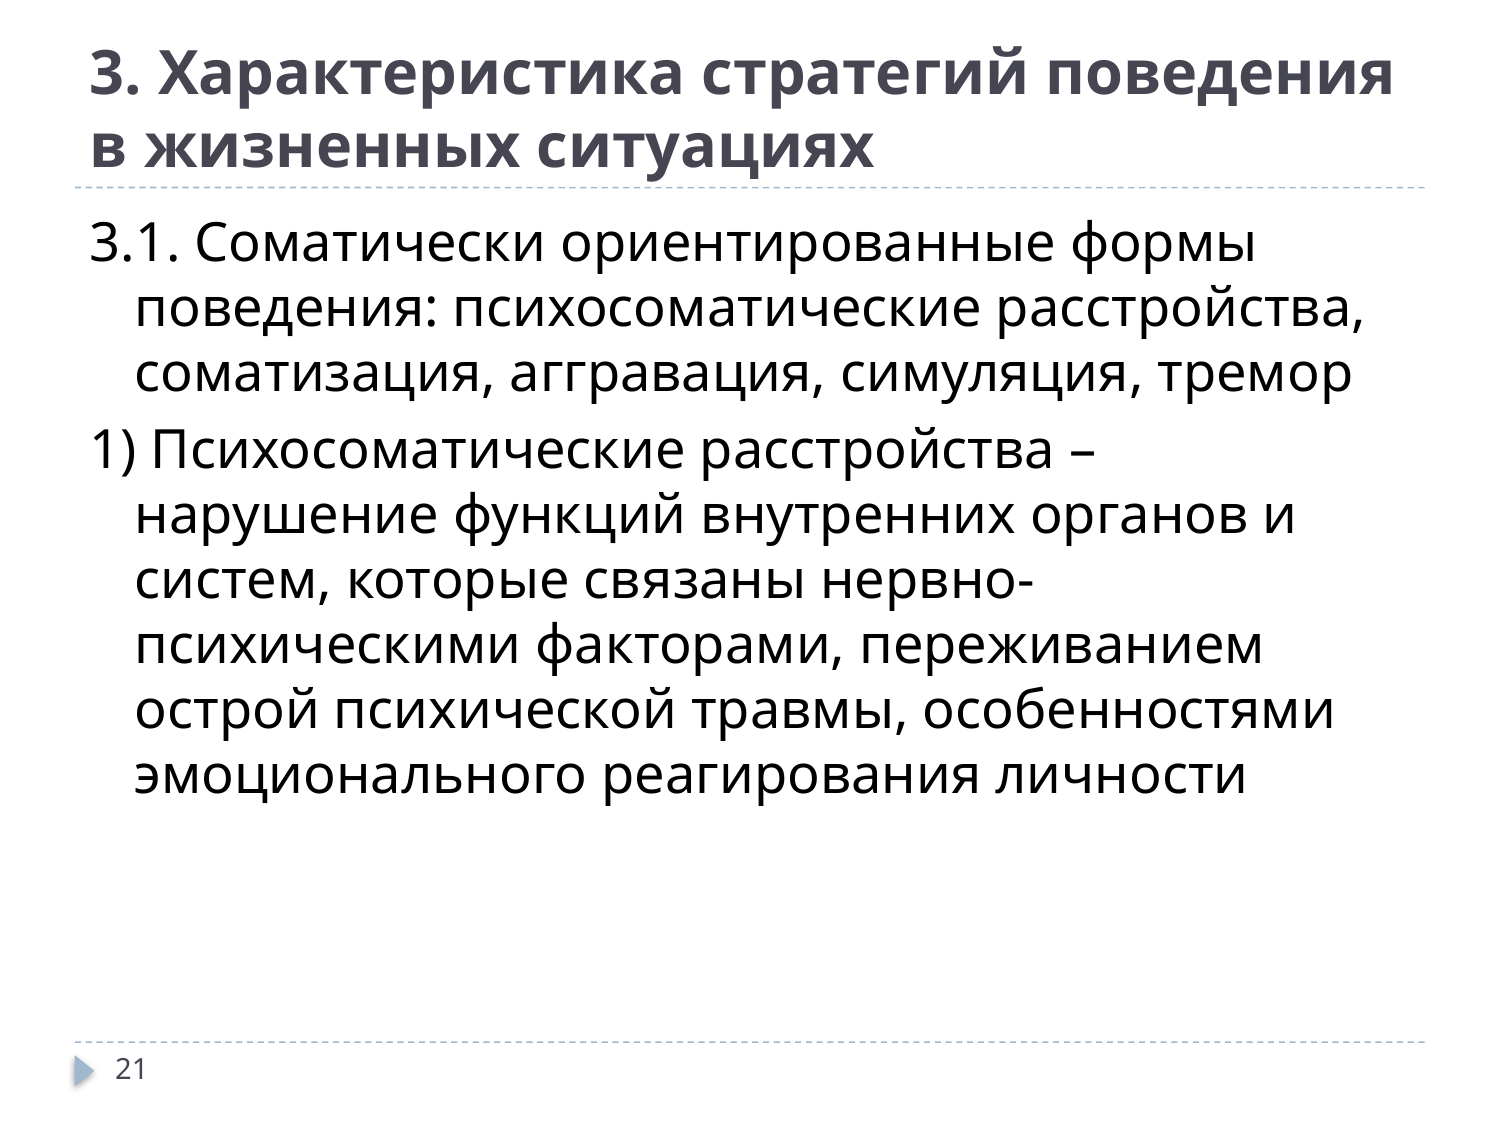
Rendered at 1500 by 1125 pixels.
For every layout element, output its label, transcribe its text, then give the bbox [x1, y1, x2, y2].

list 3.1. Соматически ориентированные формы поведения: психосоматические расстройства, соматизация, аггравация, симуляция, тремор 1) Психосоматические расстройства – нарушение функций внутренних органов и систем, которые связаны нервно-психическими факторами, переживанием острой психической травмы, особенностями эмоционального реагирования личности [75, 200, 1425, 1010]
slide_number 21 [100, 1042, 426, 1103]
title 3. Характеристика стратегий поведения в жизненных ситуациях [75, 24, 1425, 188]
